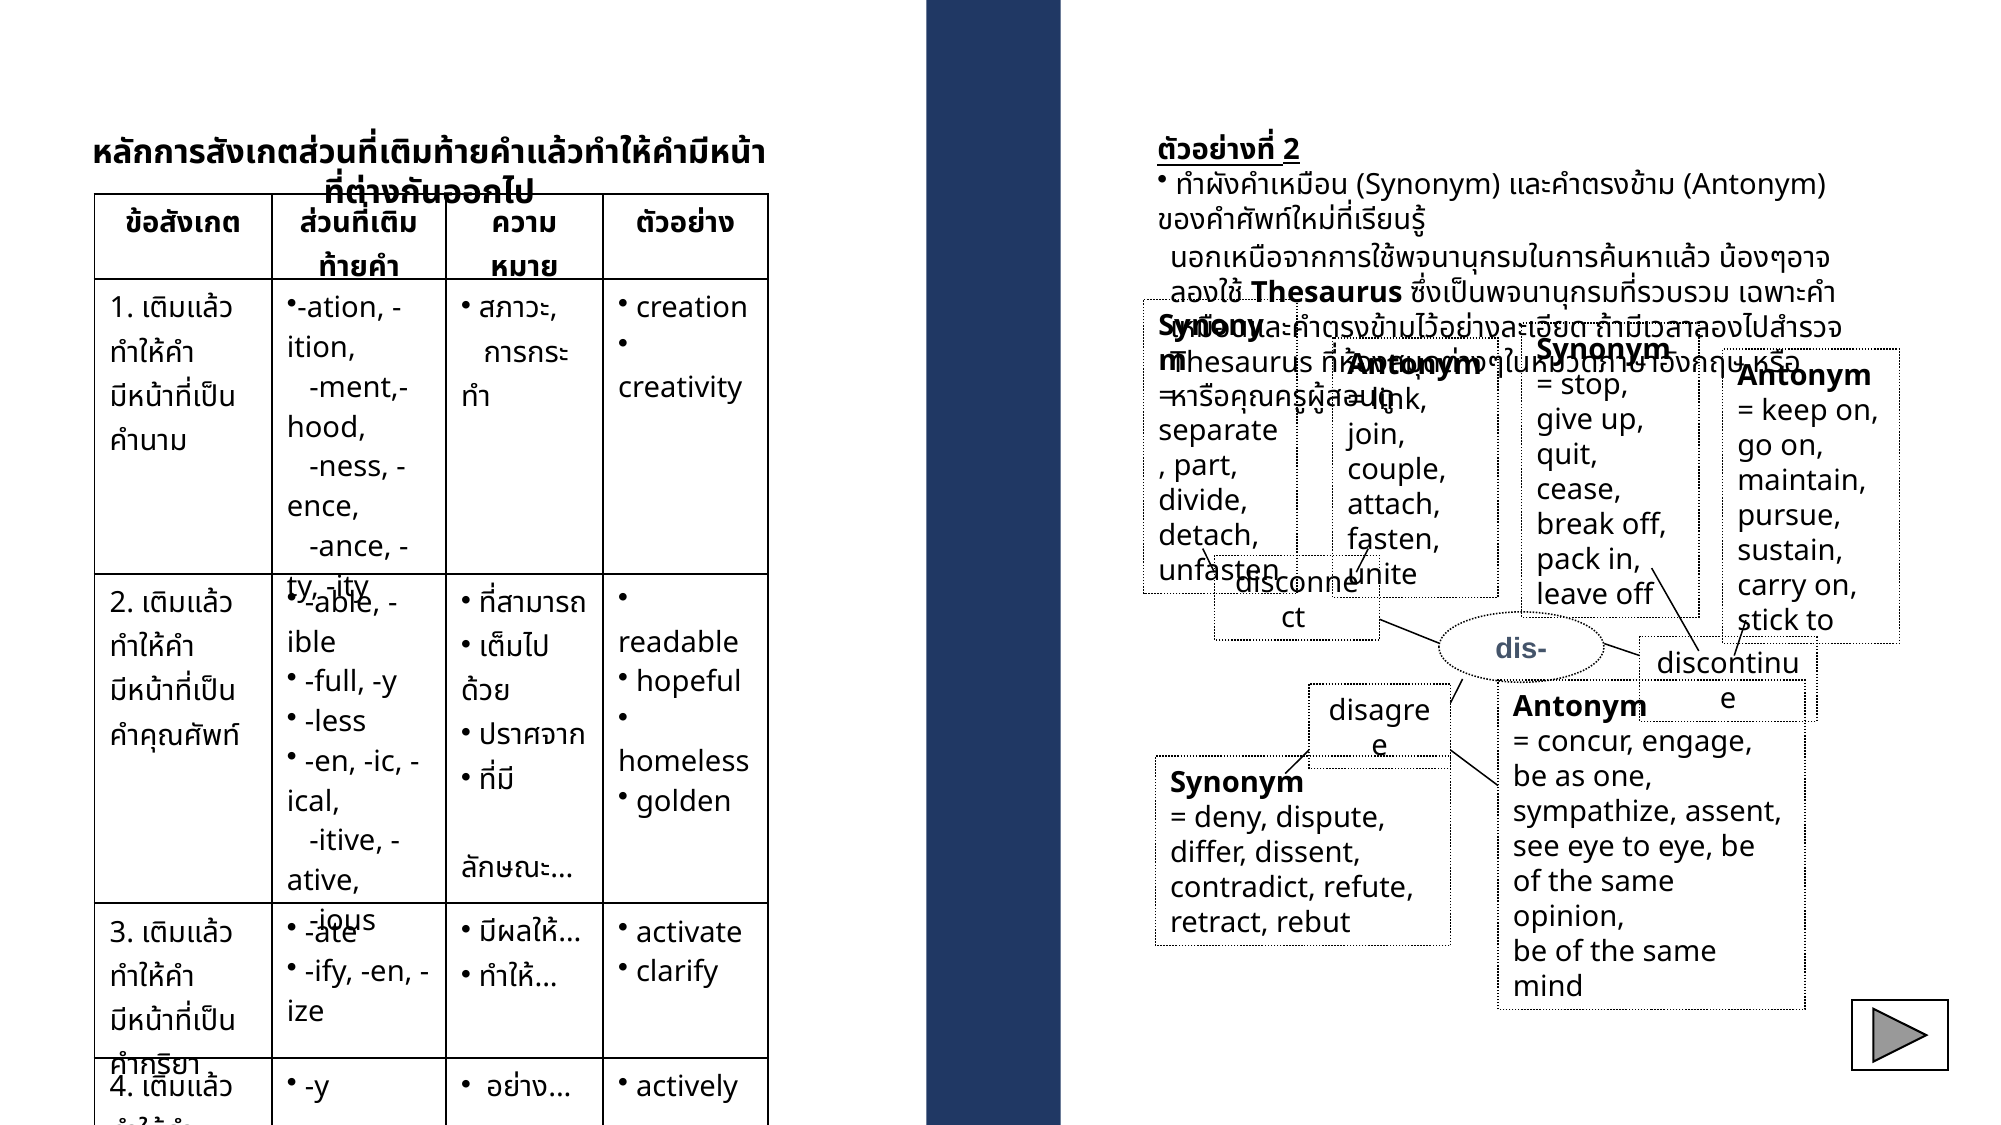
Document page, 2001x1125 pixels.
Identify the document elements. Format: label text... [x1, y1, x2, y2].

table_header ข้อสังเกต [95, 218, 271, 278]
table_cell -y [273, 1059, 445, 1125]
table_header ตัวอย่าง [604, 218, 767, 278]
text_box discontinue [1639, 636, 1817, 722]
text_box disconnect [1214, 555, 1380, 641]
text_box ตัวอย่างที่ 2 ทำผังคำเหมือน (Synonym) และคำตรงข้าม (Antonym) ของคำศัพท์ใหม่ที่เรียนรู้ [1142, 123, 1865, 243]
text_box Synonym = stop, give up, quit, cease, break off, pack in, leave off [1521, 323, 1700, 618]
text_box Synonym = separate, part, divide, detach, unfasten [1143, 299, 1298, 594]
text_box [1851, 999, 1949, 1071]
table_cell 4. เติมแล้วทำให้คำมีหน้าที่เป็นคำกริยาวิเศษณ์ [95, 1059, 271, 1125]
table_cell -ation, -ition, -ment,-hood, -ness, -ence, -ance, -ty, -ity [273, 280, 445, 573]
text_box Antonym = link, join, couple, attach, fasten, unite [1332, 421, 1498, 598]
text_box [925, 0, 1062, 1125]
table_header ความหมาย [447, 218, 602, 278]
table_cell มีผลให้… ทำให้... [447, 904, 602, 1057]
table_cell -able, -ible -full, -y -less -en, -ic, -ical, -itive, -ative, -ious [273, 575, 445, 902]
table_cell 2. เติมแล้วทำให้คำมีหน้าที่เป็นคำคุณศัพท์ [95, 575, 271, 902]
table_cell readable hopeful homeless golden [604, 575, 767, 902]
table_cell -ate -ify, -en, -ize [273, 904, 445, 1057]
text_box หลักการสังเกตส่วนที่เติมท้ายคำแล้วทำให้คำมีหน้าที่ต่างกันออกไป [74, 123, 784, 218]
table_cell activate clarify [604, 904, 767, 1057]
text_box disagree [1308, 683, 1451, 756]
table_cell creation creativity [604, 280, 767, 573]
text_box Synonym = deny, dispute, differ, dissent, contradict, refute, retract, rebut [1155, 756, 1451, 946]
text_box Antonym = concur, engage, be as one, sympathize, assent, see eye to eye, be of the same opinion, be of the same mind [1498, 680, 1806, 1010]
text_box dis- [1438, 611, 1604, 681]
table_header ส่วนที่เติม ท้ายคำ [273, 218, 445, 278]
table_cell 1. เติมแล้วทำให้คำมีหน้าที่เป็นคำนาม [95, 280, 271, 573]
table_cell อย่าง... [447, 1059, 602, 1125]
table_cell actively [604, 1059, 767, 1125]
text_box นอกเหนือจากการใช้พจนานุกรมในการค้นหาแล้ว น้องๆอาจลองใช้ Thesaurus ซึ่งเป็นพจนานุกรมที่รวบรวม เฉพาะคำเหมือนและคำตรงข้ามไว้อย่างละเอียด ถ้ามีเวลาลองไปสำรวจ Thesaurus ที่ห้องสมุดต่างๆในหมวดภาษาอังกฤษ หรือหารือคุณครูผู้สอนดู [1155, 230, 1865, 421]
table_cell สภาวะ, การกระทำ [447, 280, 602, 573]
table_cell 3. เติมแล้วทำให้คำมีหน้าที่เป็นคำกริยา [95, 904, 271, 1057]
text_box Antonym = keep on, go on, maintain, pursue, sustain, carry on, stick to [1722, 349, 1900, 644]
table_cell ที่สามารถ เต็มไปด้วย ปราศจาก ที่มี ลักษณะ… [447, 575, 602, 902]
